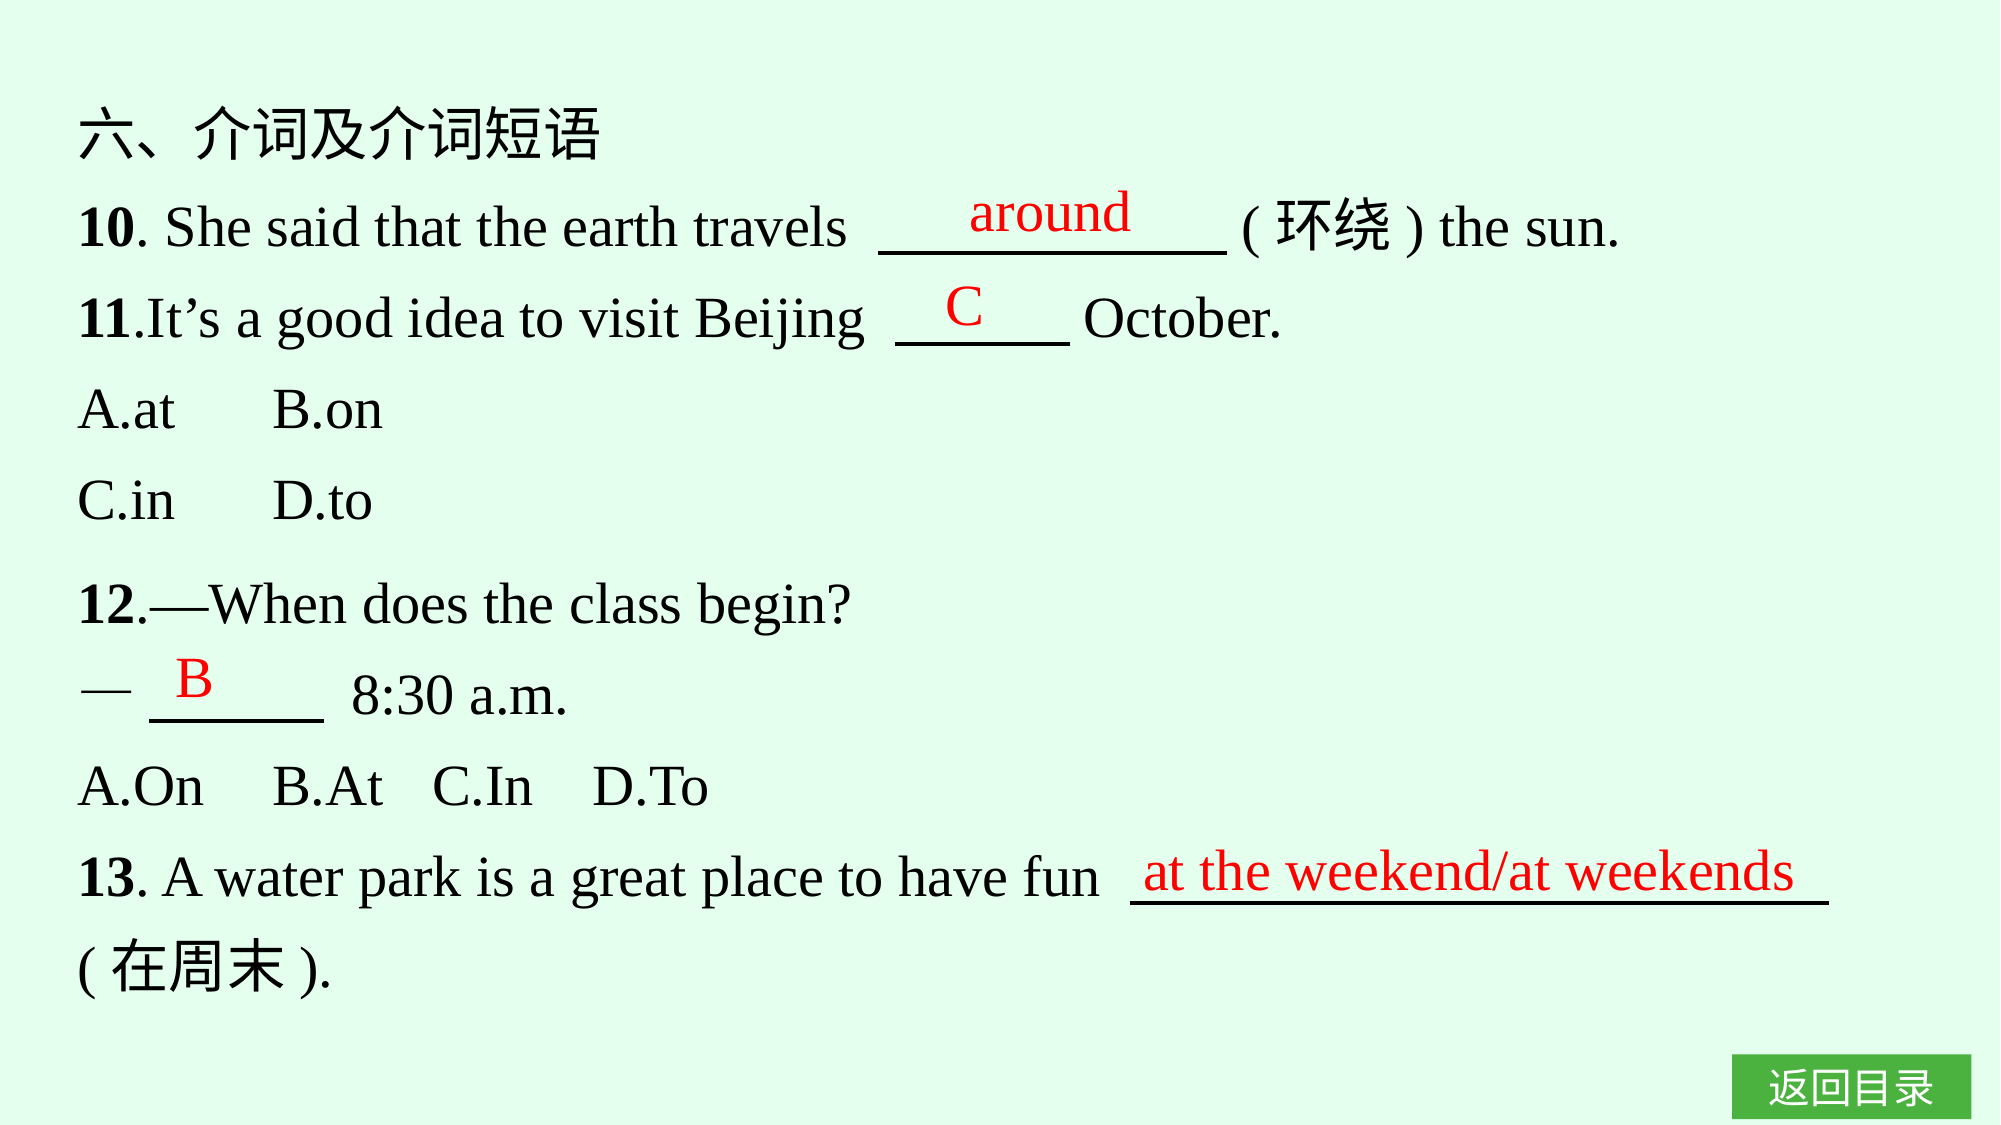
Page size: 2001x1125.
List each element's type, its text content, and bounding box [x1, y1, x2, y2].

text_box B [160, 631, 230, 717]
text_box 六、介词及介词短语 10. She said that the earth travels (环绕) the sun. 11.It’s a good idea to visit Beijing October. A.at B.on C.in D.to [62, 68, 1938, 536]
text_box 12.—When does the class begin? — 8:30 a.m. A.On B.At C.In D.To 13. A water park is a great place to have fun (在周末). [62, 536, 1938, 1007]
text_box C [930, 259, 1000, 345]
text_box at the weekend/at weekends [1128, 804, 1840, 910]
text_box around [955, 165, 1148, 251]
